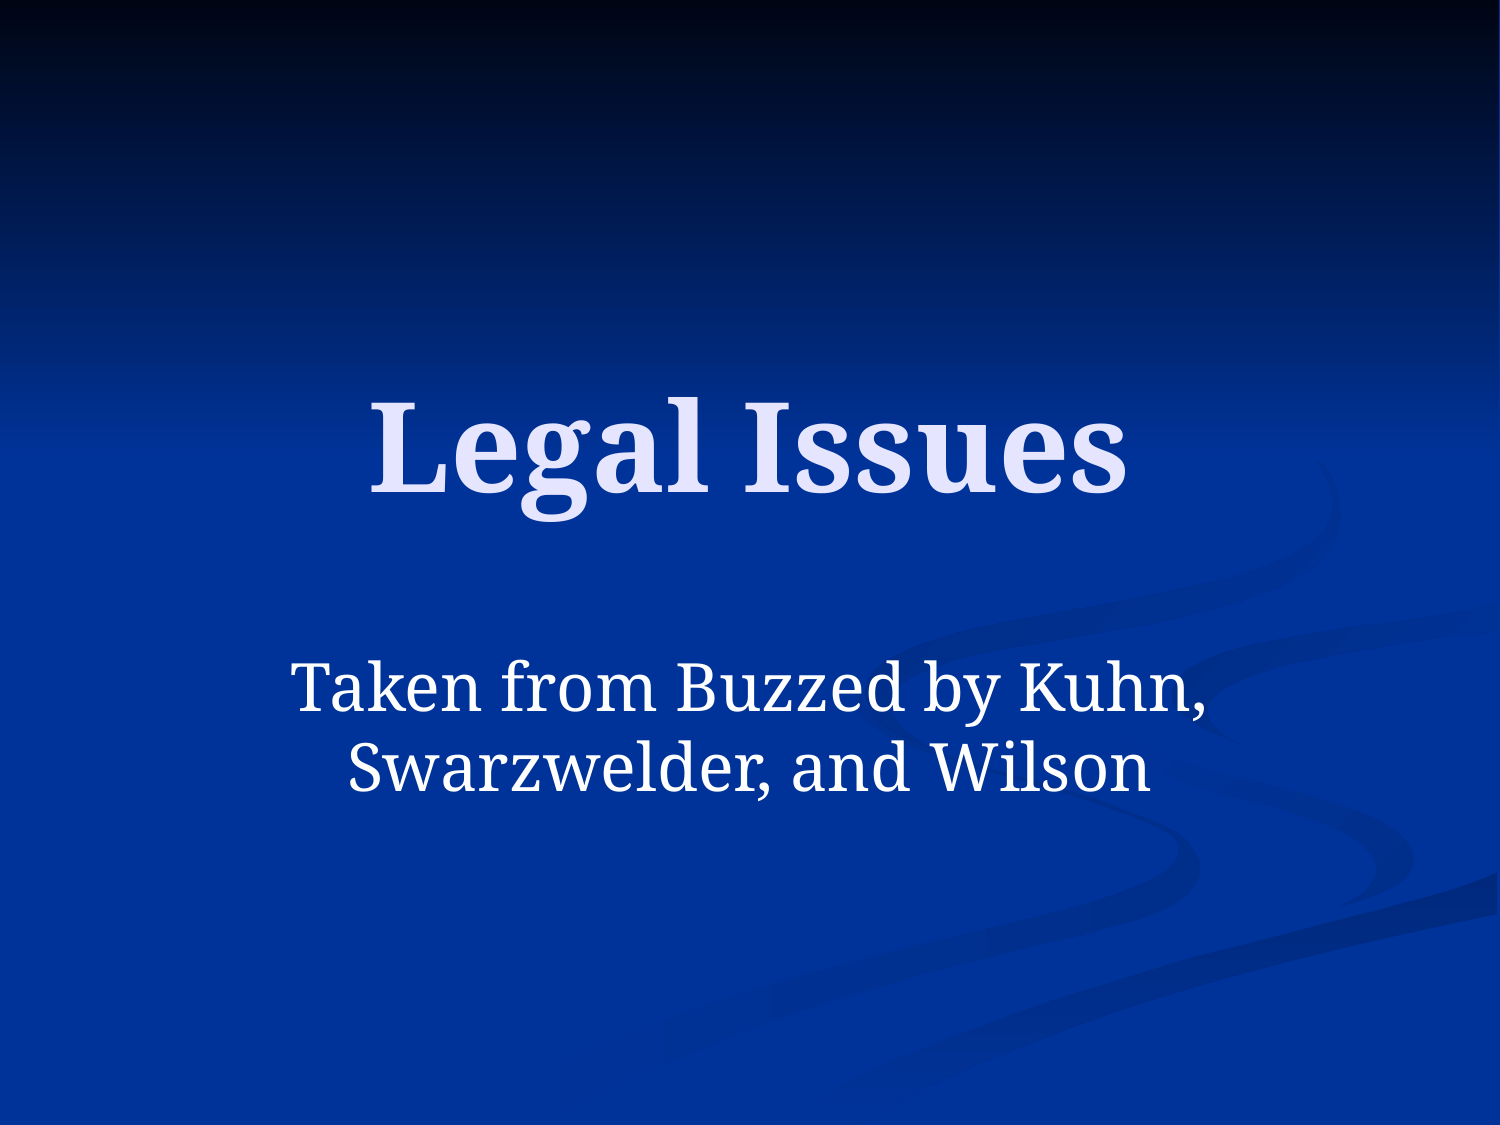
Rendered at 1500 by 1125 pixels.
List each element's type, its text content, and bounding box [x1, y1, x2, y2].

subtitle Taken from Buzzed by Kuhn, Swarzwelder, and Wilson [224, 637, 1276, 926]
title Legal Issues [112, 284, 1388, 601]
